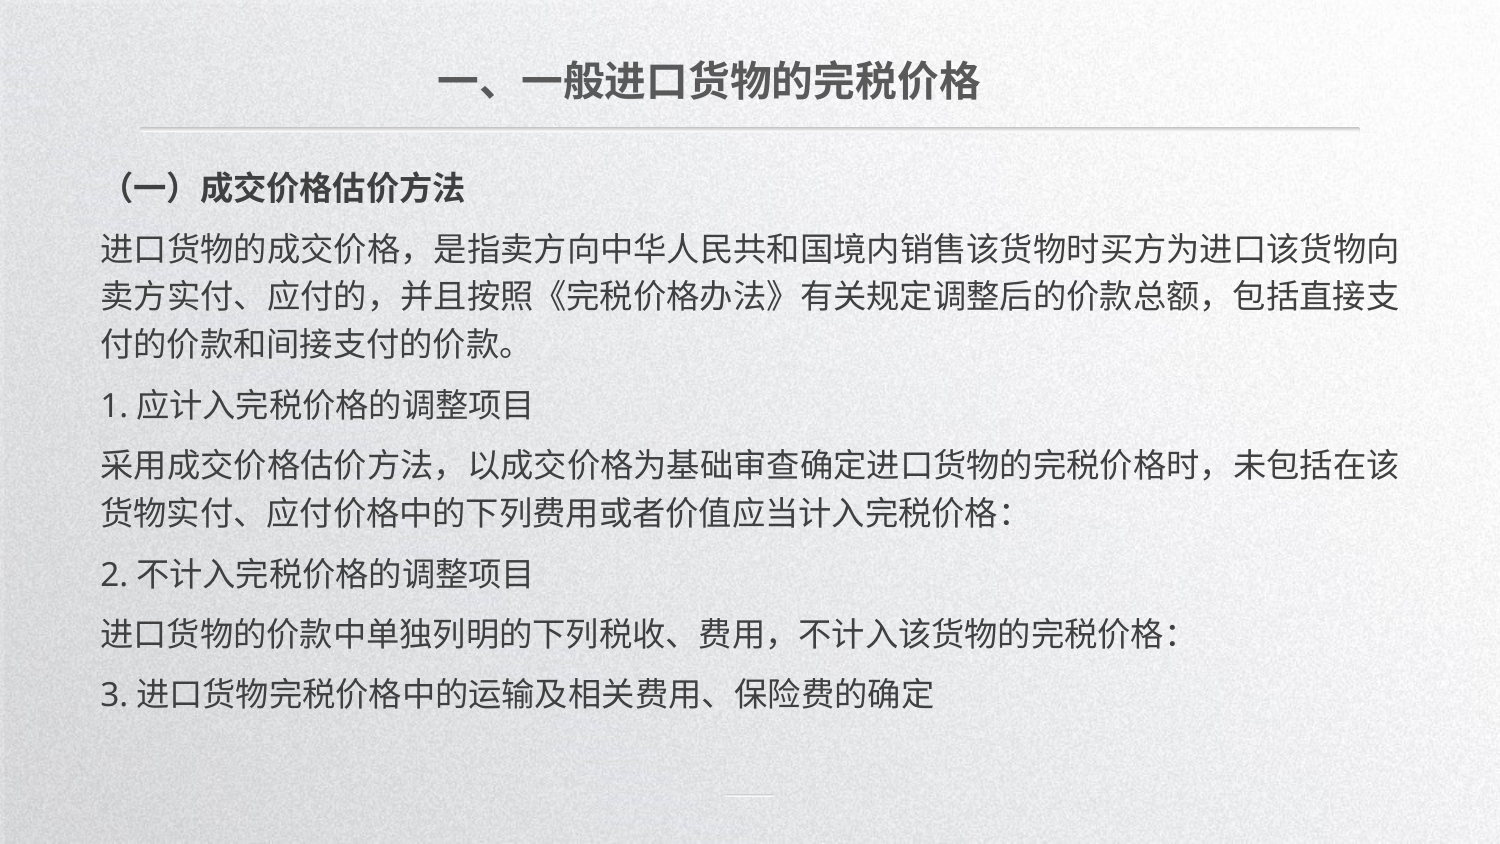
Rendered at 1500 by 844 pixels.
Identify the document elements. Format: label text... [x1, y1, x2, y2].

picture [0, 0, 1500, 844]
text_box 一、一般进口货物的完税价格 [380, 49, 1038, 111]
text_box （一）成交价格估价方法 进口货物的成交价格，是指卖方向中华人民共和国境内销售该货物时买方为进口该货物向卖方实付、应付的，并且按照《完税价格办法》有关规定调整后的价款总额，包括直接支付的价款和间接支付的价款。 1.应计入完税价格的调整项目 采用成交价格估价方法，以成交价格为基础审查确定进口货物的完税价格时，未包括在该货物实付、应付价格中的下列费用或者价值应当计入完税价格： 2.不计入完税价格的调整项目 进口货物的价款中单独列明的下列税收、费用，不计入该货物的完税价格： 3.进口货物完税价格中的运输及相关费用、保险费的确定 [100, 159, 1400, 835]
